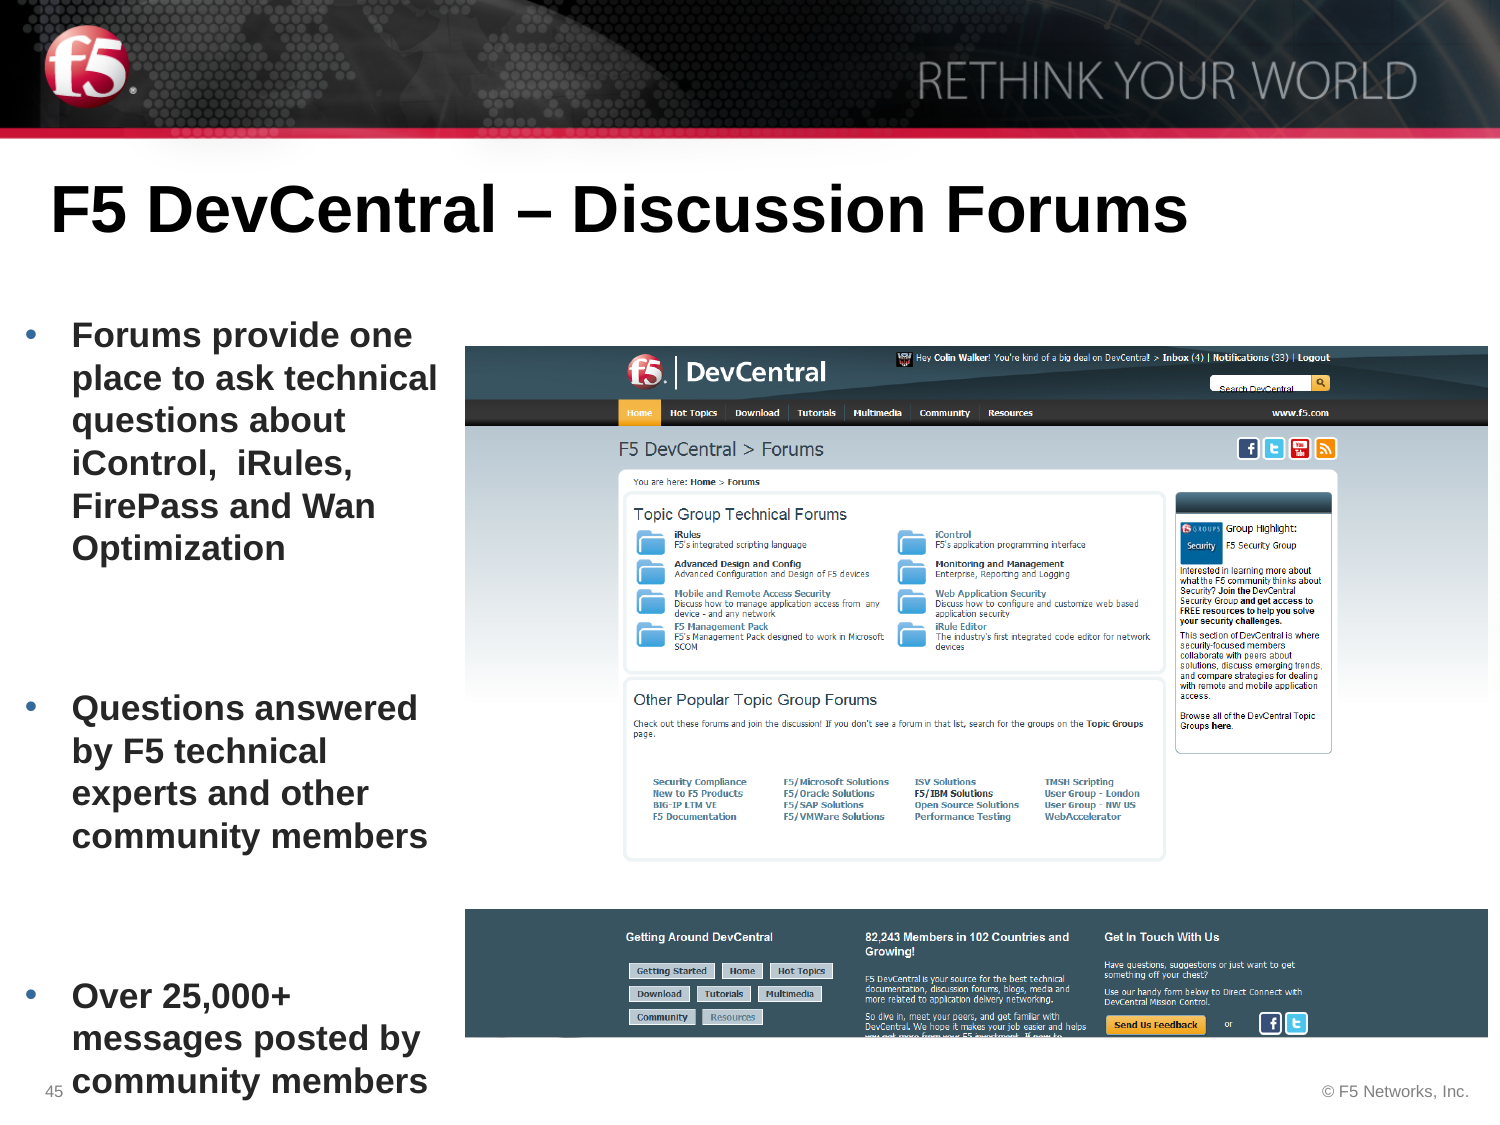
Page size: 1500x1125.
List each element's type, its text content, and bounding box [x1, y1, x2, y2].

title F5 DevCentral – Discussion Forums [49, 174, 1426, 338]
list Forums provide one place to ask technical questions about iControl, iRules, FirePass and Wan Optimization Questions answered by F5 technical experts and other community members Over 25,000+ messages posted by community members [24, 312, 458, 1125]
picture [0, 0, 1500, 1125]
